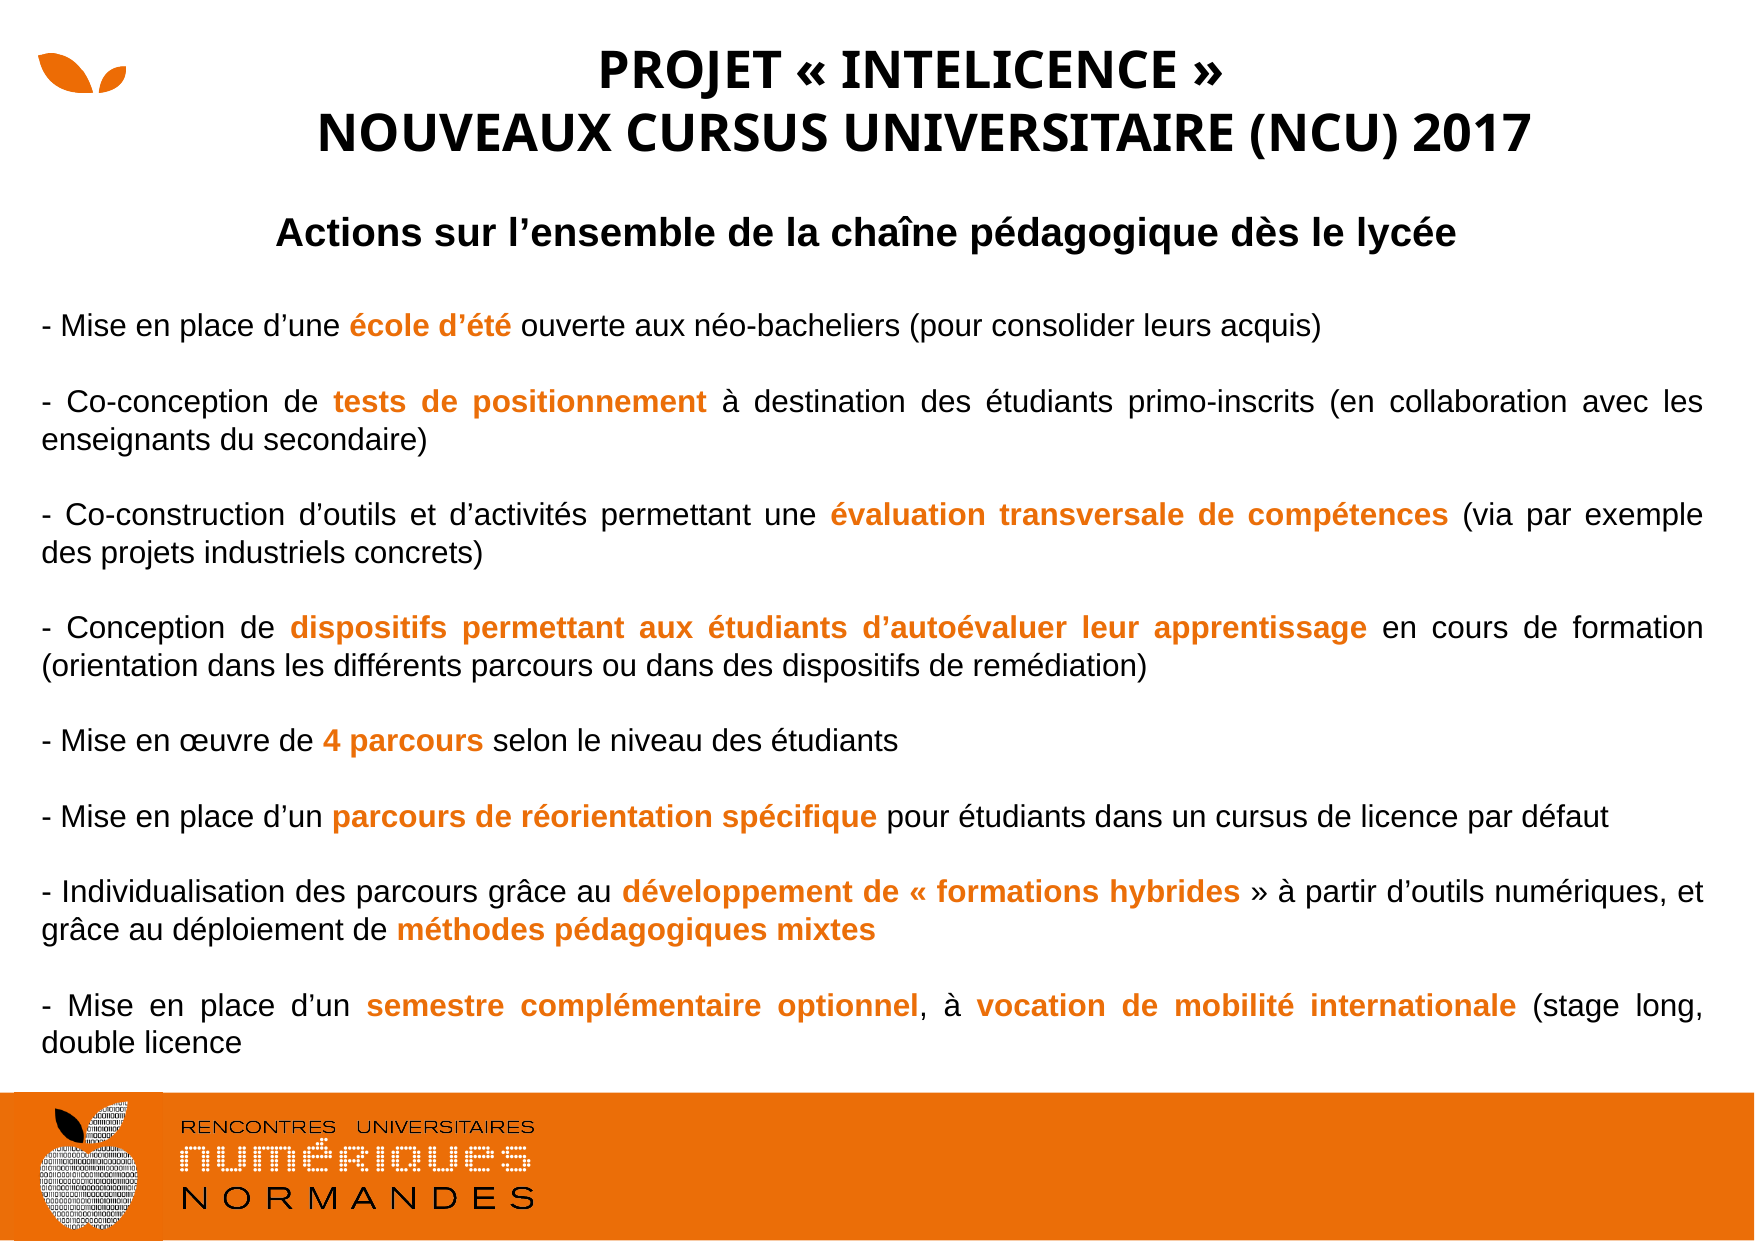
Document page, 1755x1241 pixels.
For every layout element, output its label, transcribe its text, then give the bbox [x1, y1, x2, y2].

list Actions sur l’ensemble de la chaîne pédagogique dès le lycée - Mise en place d’une école d’été ouverte aux néo-bacheliers (pour consolider leurs acquis) - Co-conception de tests de positionnement à destination des étudiants primo-inscrits (en collaboration avec les enseignants du secondaire) - Co-construction d’outils et d’activités permettant une évaluation transversale de compétences (via par exemple des projets industriels concrets) - Conception de dispositifs permettant aux étudiants d’autoévaluer leur apprentissage en cours de formation (orientation dans les différents parcours ou dans des dispositifs de remédiation) - Mise en œuvre de 4 parcours selon le niveau des étudiants - Mise en place d’un parcours de réorientation spécifique pour étudiants dans un cursus de licence par défaut - Individualisation des parcours grâce au développement de « formations hybrides » à partir d’outils numériques, et grâce au déploiement de méthodes pédagogiques mixtes - Mise en place d’un semestre complémentaire optionnel, à vocation de mobilité internationale (stage long, double licence [41, 206, 1704, 1070]
picture [14, 1092, 163, 1241]
title Projet « Intelicence » Nouveaux cursus universitaire (NCU) 2017 [144, 29, 1704, 195]
picture [180, 1118, 541, 1217]
picture [38, 53, 126, 93]
